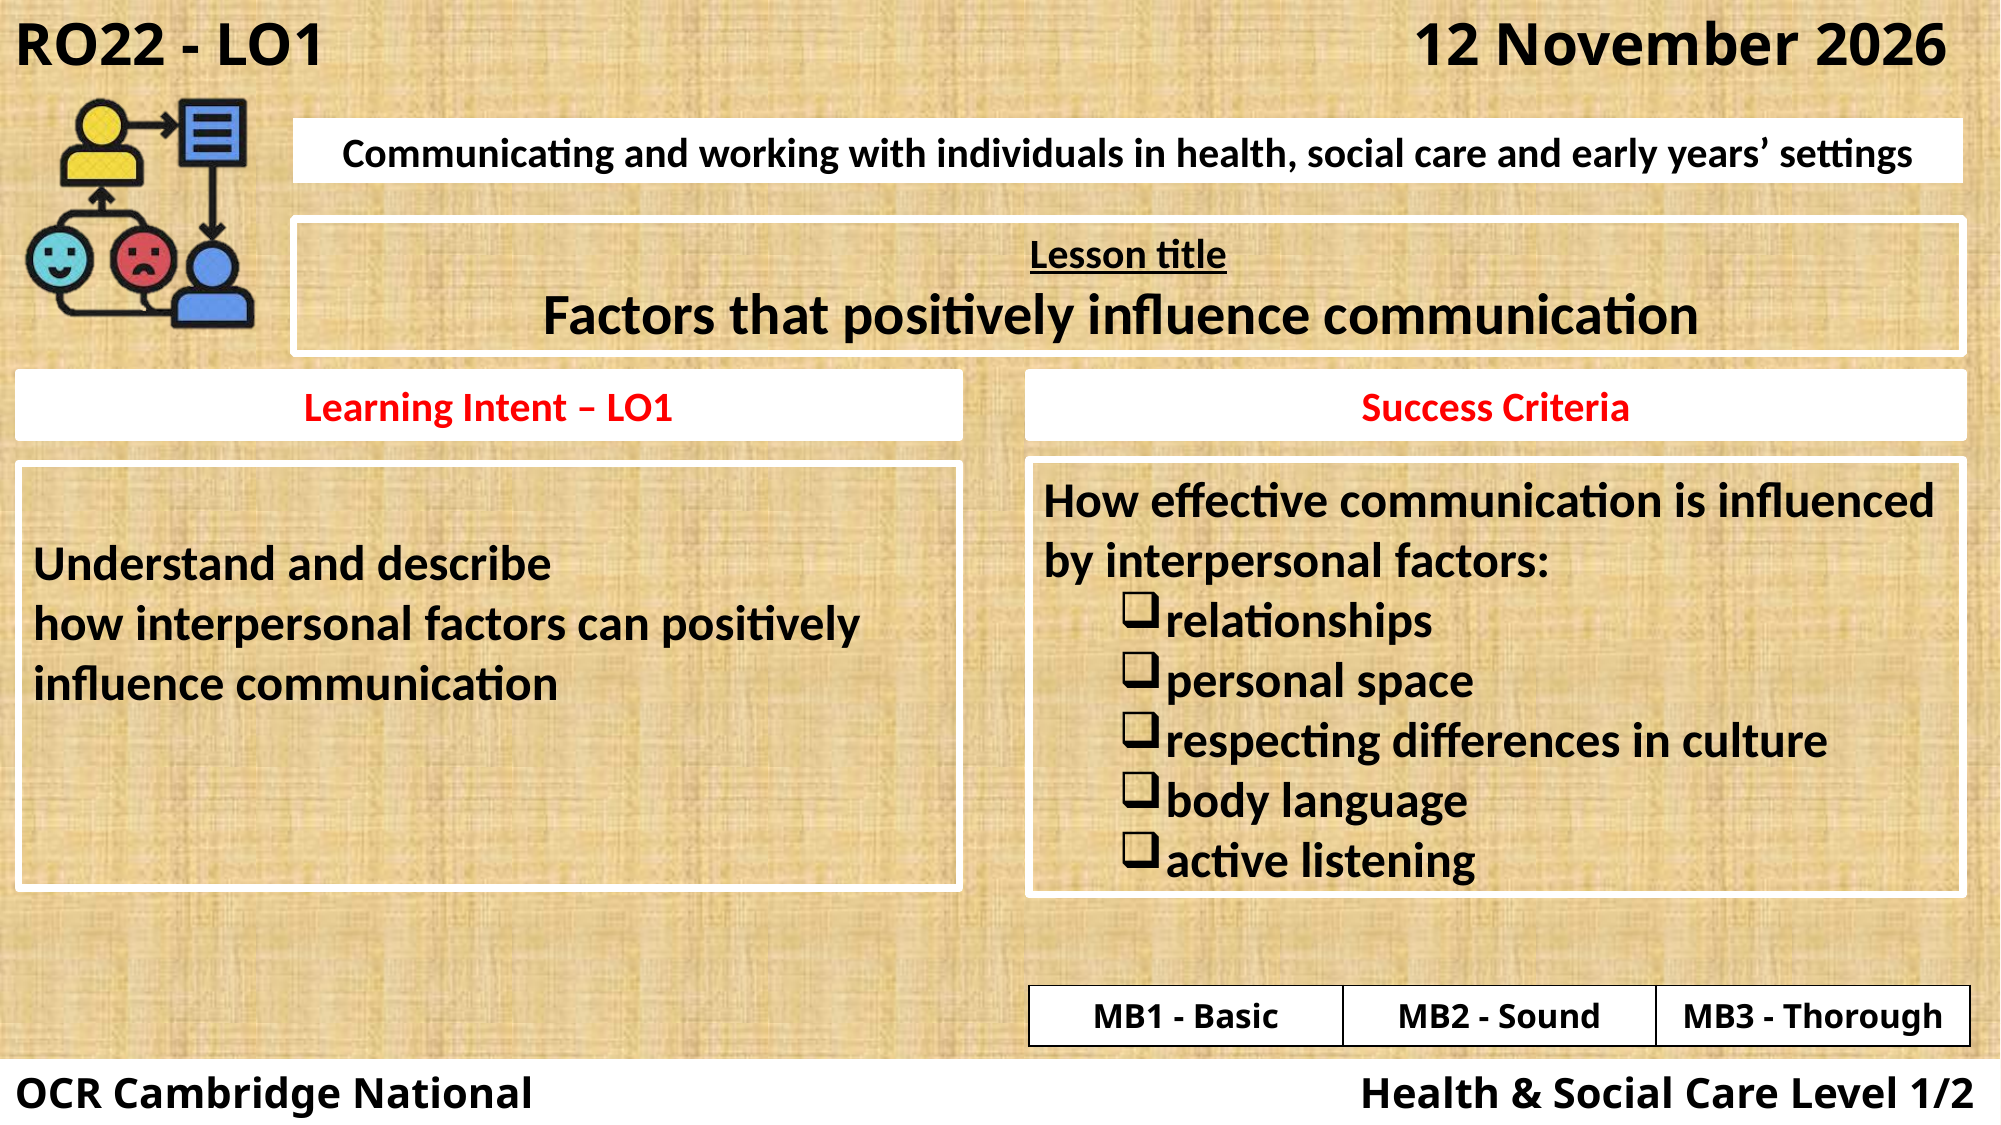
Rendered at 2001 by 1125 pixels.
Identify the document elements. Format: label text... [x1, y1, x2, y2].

text_box Communicating and working with individuals in health, social care and early years’ settings [293, 118, 1963, 183]
text_box Lesson title Factors that positively influence communication [293, 218, 1963, 354]
table_header MB2 - Sound [1344, 986, 1655, 1045]
table_header MB1 - Basic [1030, 986, 1342, 1045]
text_box Success Criteria [1028, 372, 1964, 438]
text_box Learning Intent – LO1 [18, 372, 960, 438]
text_box Understand and describe how interpersonal factors can positively influence communication [18, 463, 960, 889]
text_box Health & Social Care Level 1/2 [1028, 1059, 2000, 1125]
picture [0, 0, 2001, 1125]
table_header MB3 - Thorough [1657, 986, 1969, 1045]
text_box 22 September 2020 [1205, 0, 1964, 94]
text_box RO22 - LO1 [0, 0, 398, 85]
text_box OCR Cambridge National [0, 1059, 1028, 1125]
text_box How effective communication is influenced by interpersonal factors: relationships personal space respecting differences in culture body language active listening [1028, 459, 1964, 895]
